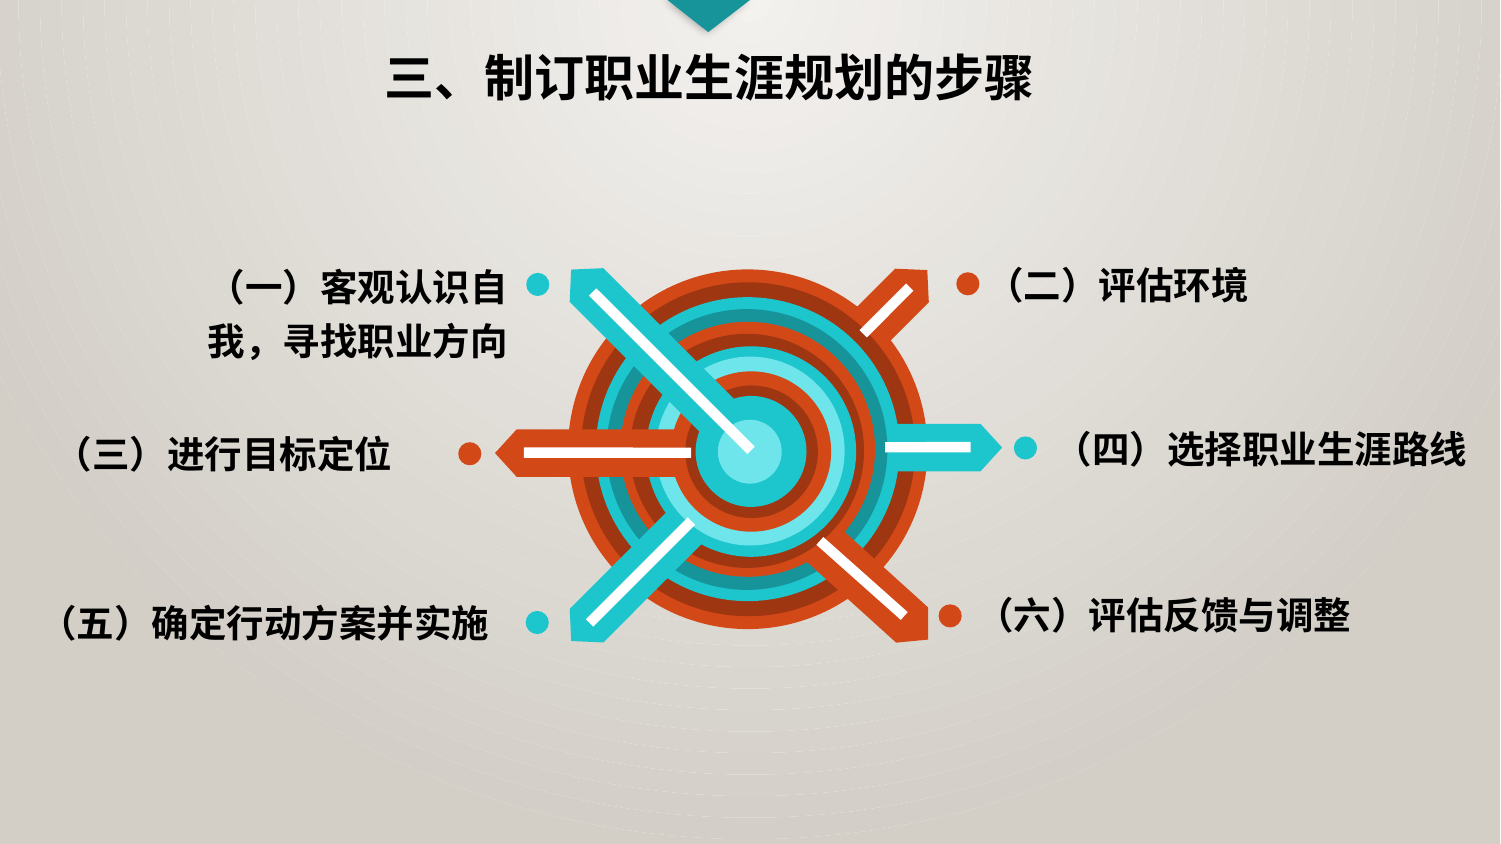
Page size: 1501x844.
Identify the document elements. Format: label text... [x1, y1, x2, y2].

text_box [807, 321, 929, 643]
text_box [807, 268, 929, 297]
text_box [665, 0, 752, 34]
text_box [807, 297, 1003, 602]
text_box [526, 272, 550, 296]
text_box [494, 371, 832, 532]
text_box [1013, 436, 1037, 460]
text_box （二）评估环境 [986, 253, 1377, 305]
text_box （六）评估反馈与调整 [976, 583, 1432, 635]
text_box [569, 268, 807, 507]
text_box [525, 610, 549, 635]
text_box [569, 346, 857, 643]
text_box [458, 442, 482, 466]
text_box （三）进行目标定位 [54, 421, 439, 467]
text_box （四）选择职业生涯路线 [1054, 416, 1494, 468]
text_box （一）客观认识自我，寻找职业方向 [144, 255, 508, 300]
text_box [956, 272, 980, 296]
text_box 三、制订职业生涯规划的步骤 [369, 38, 1058, 114]
text_box [938, 604, 962, 628]
text_box （五）确定行动方案并实施 [21, 591, 490, 636]
